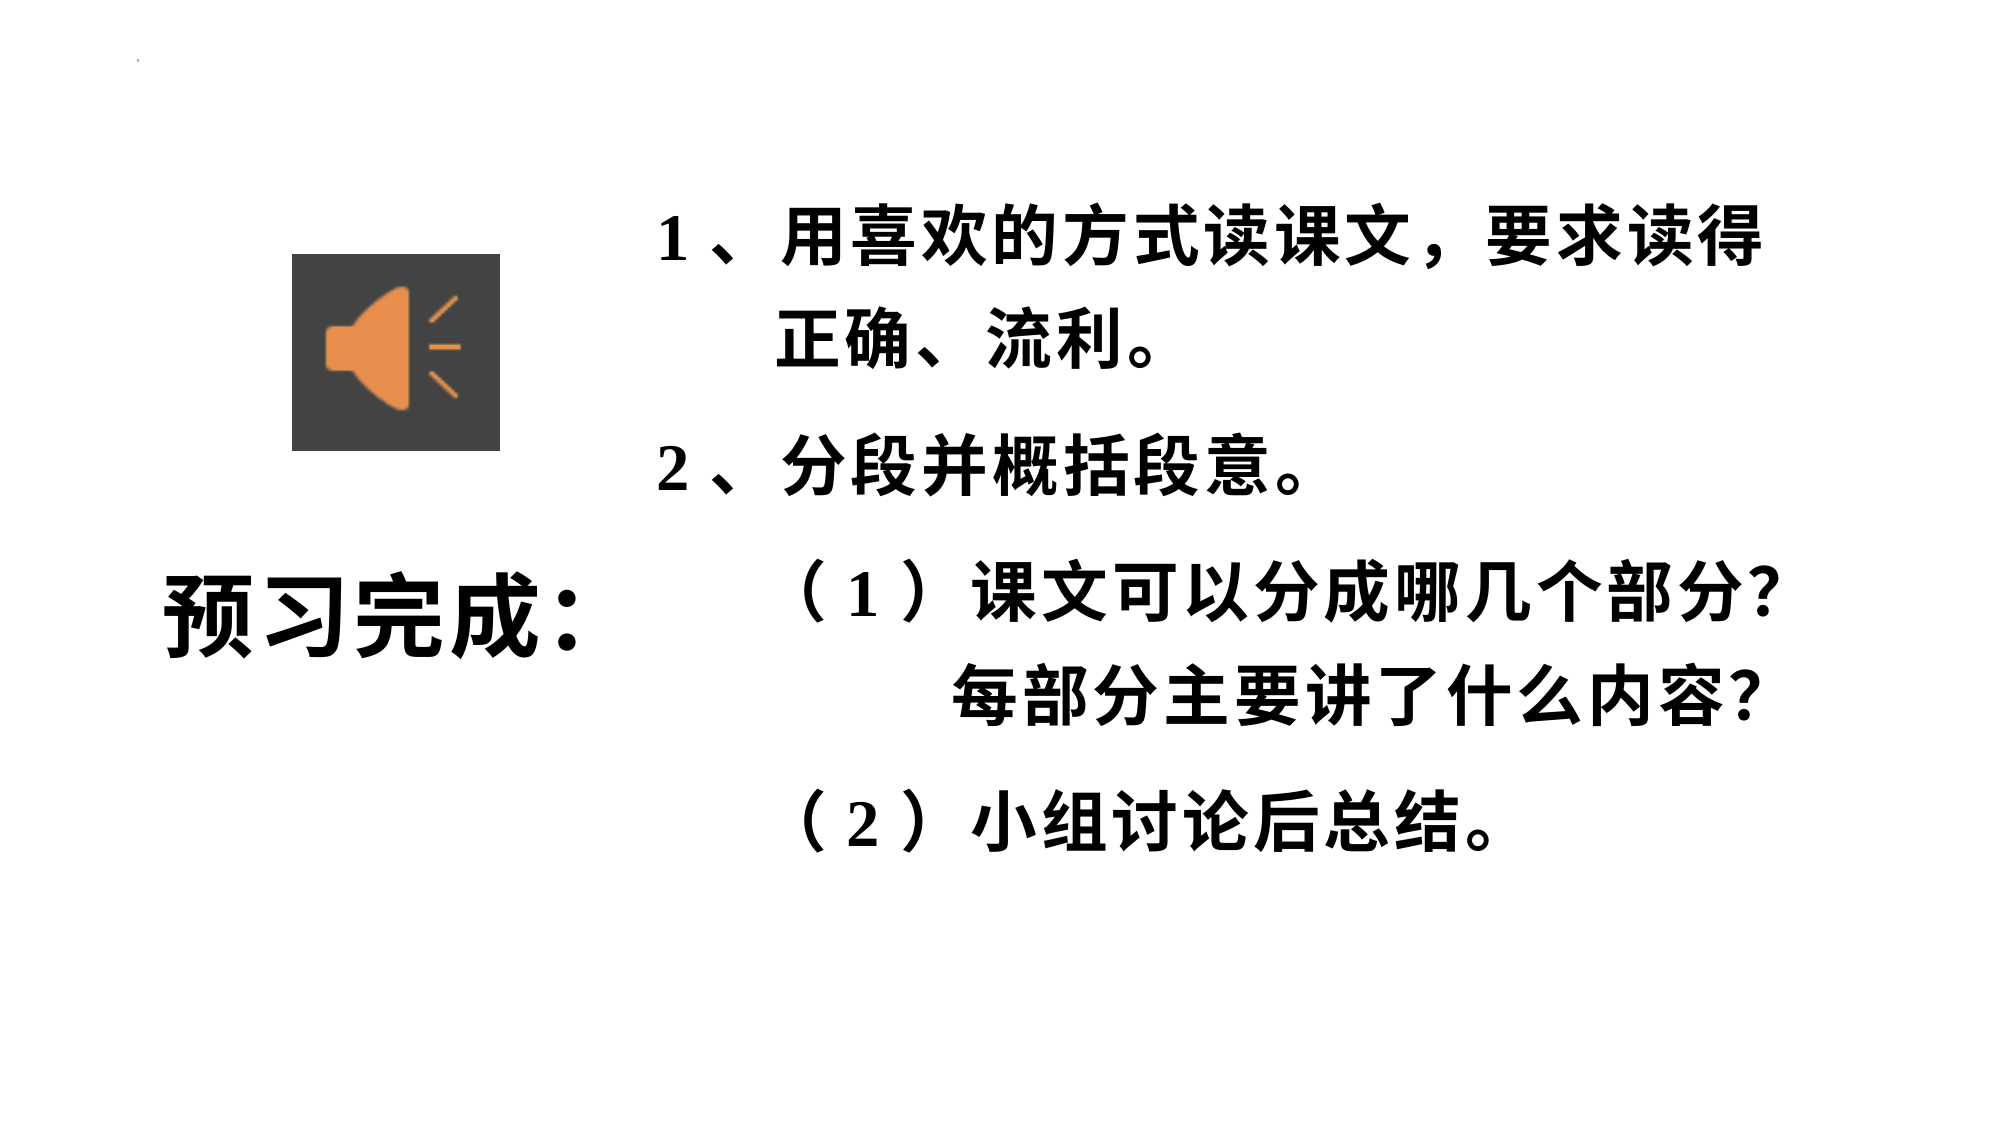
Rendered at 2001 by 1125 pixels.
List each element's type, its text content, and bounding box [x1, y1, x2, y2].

text_box 1、用喜欢的方式读课文，要求读得正确、流利。 2、分段并概括段意。 （1）课文可以分成哪几个部分？每部分主要讲了什么内容？ （2）小组讨论后总结。 [646, 198, 1807, 831]
text_box 预习完成： [152, 451, 646, 777]
picture [290, 253, 501, 452]
